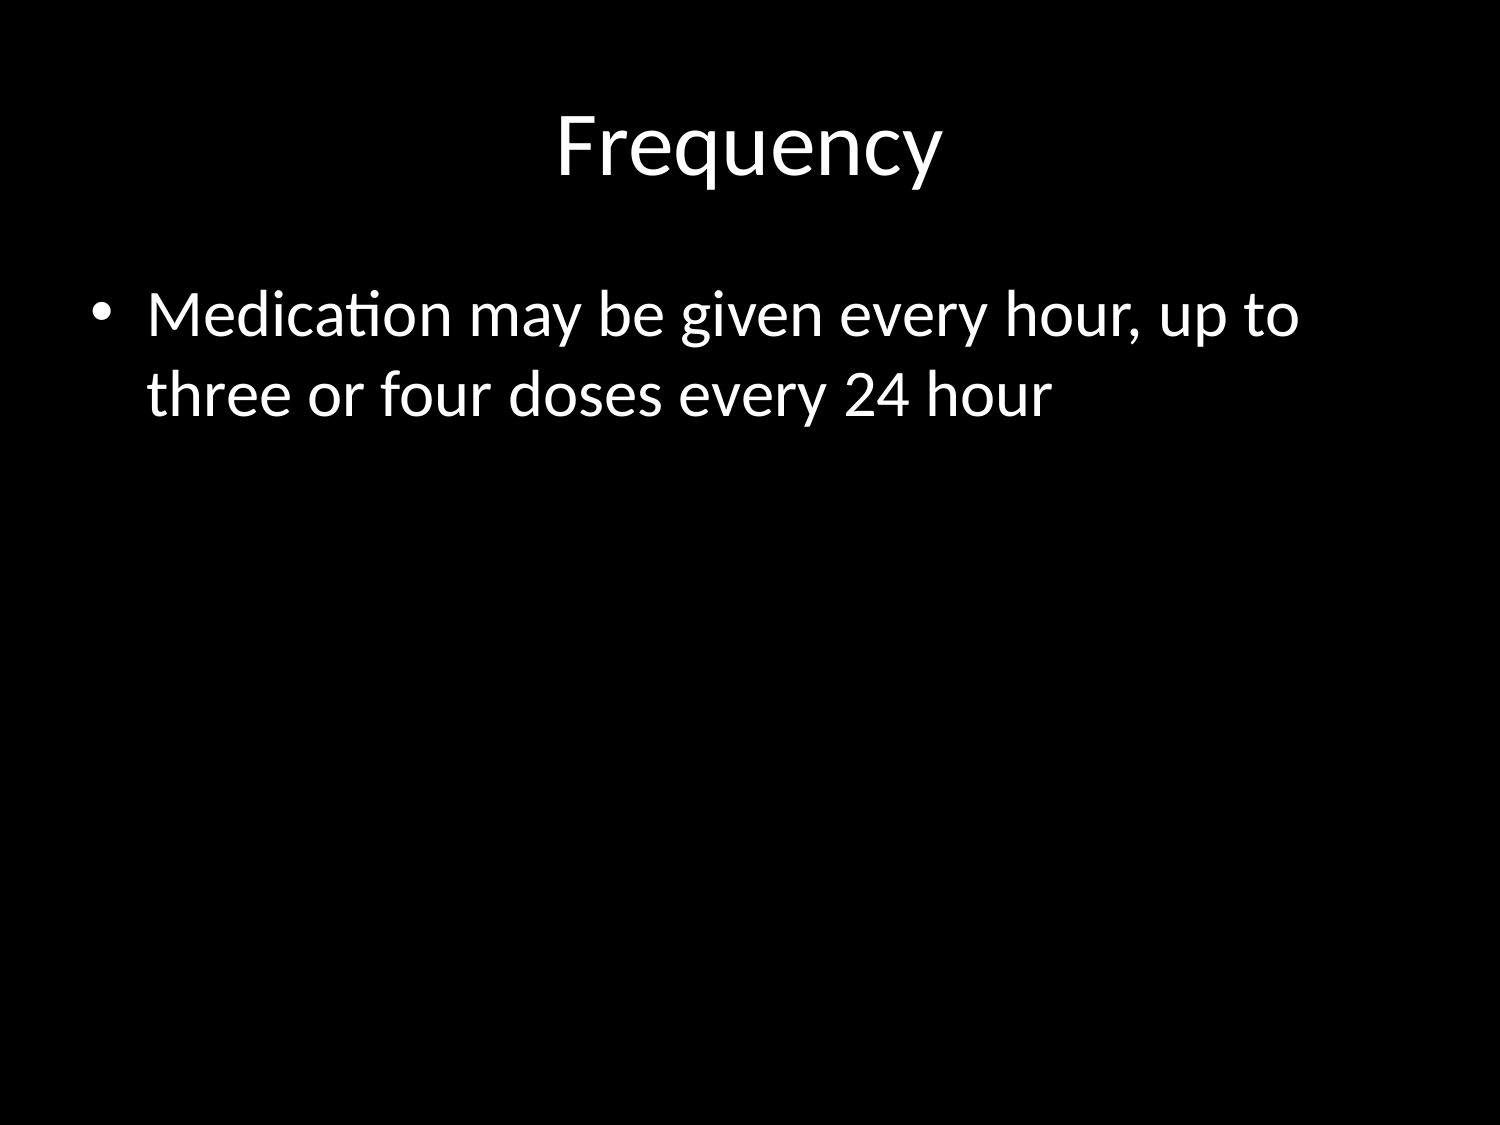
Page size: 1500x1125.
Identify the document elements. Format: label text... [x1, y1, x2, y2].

title Frequency [75, 45, 1425, 233]
list Medication may be given every hour, up to three or four doses every 24 hour [75, 262, 1425, 1005]
